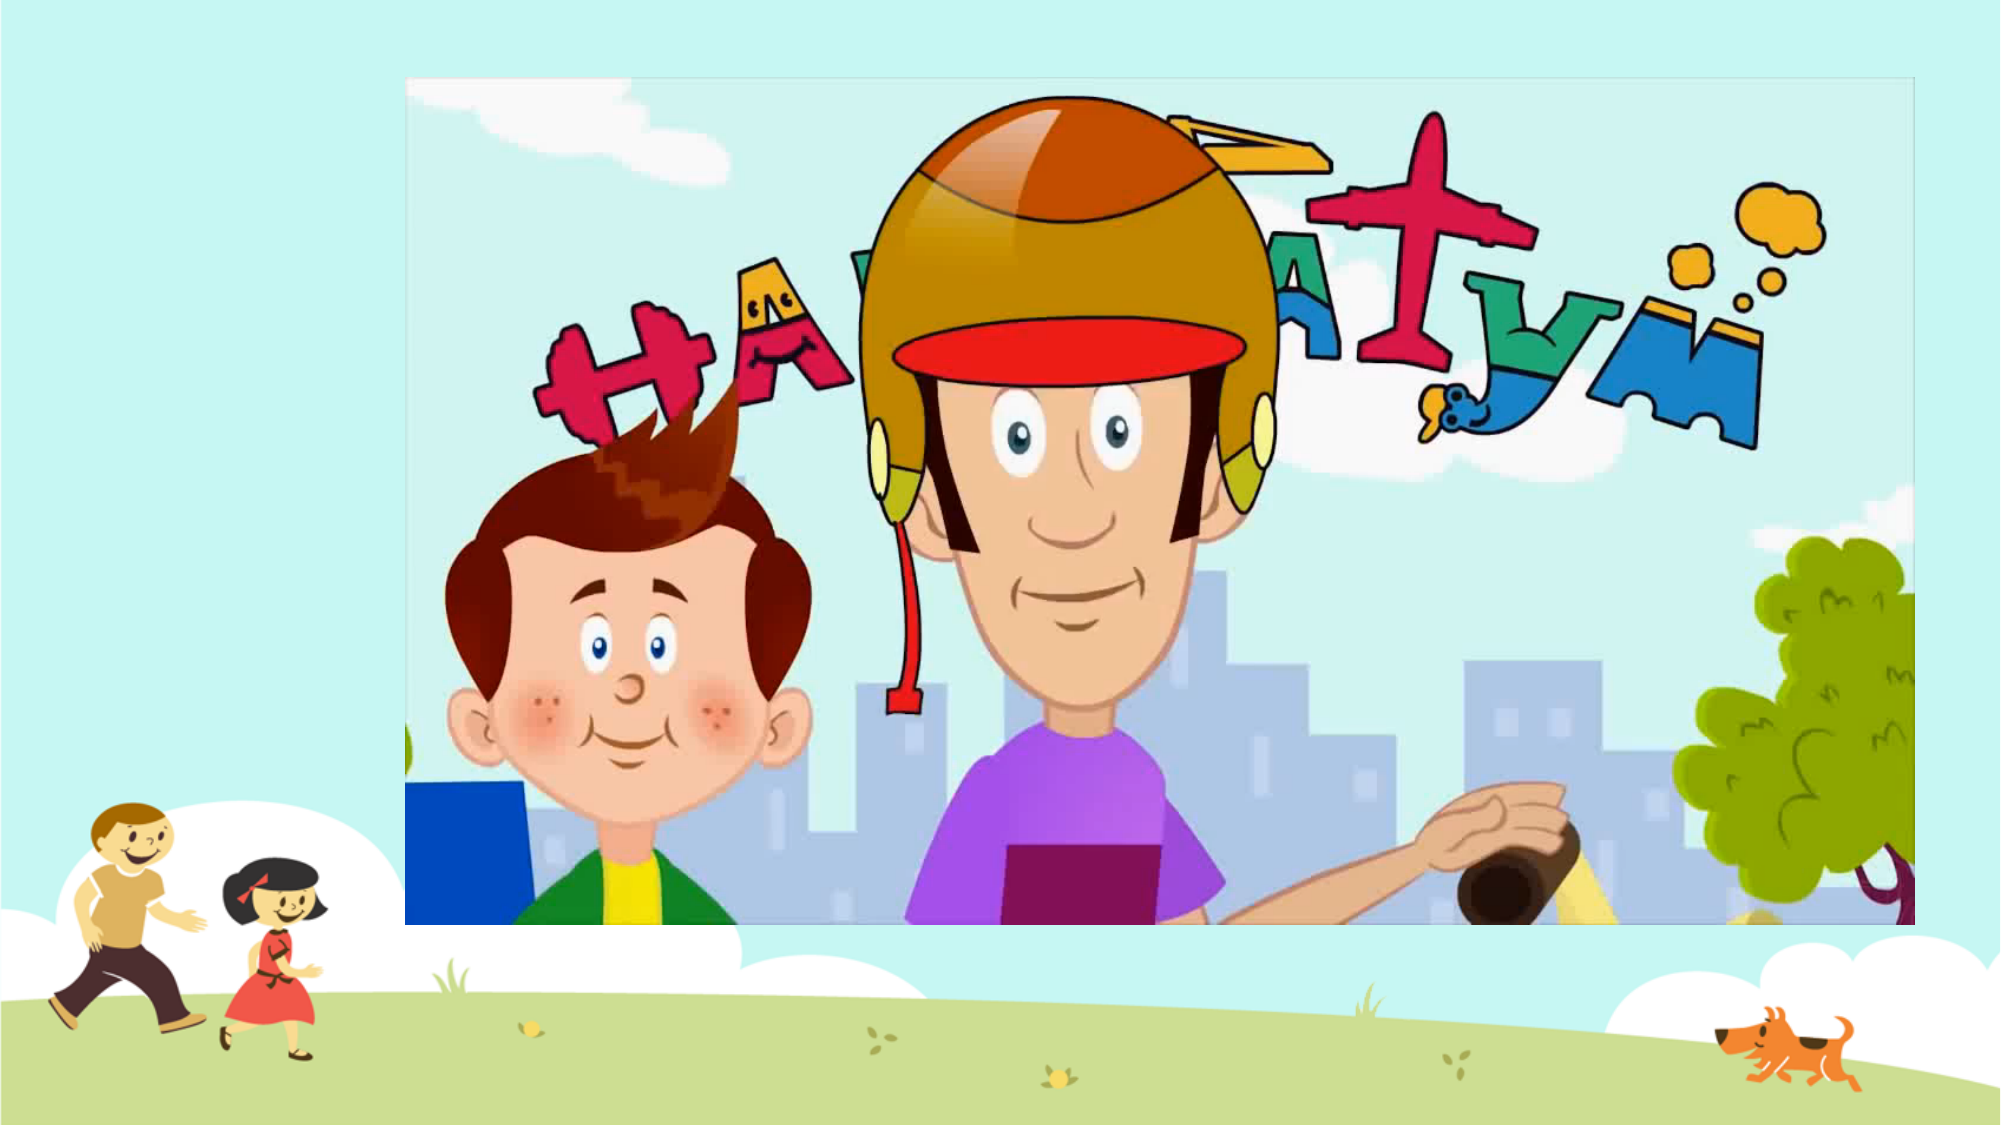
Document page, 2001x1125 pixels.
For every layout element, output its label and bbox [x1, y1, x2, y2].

list [404, 76, 1916, 926]
picture [0, 0, 2001, 1125]
